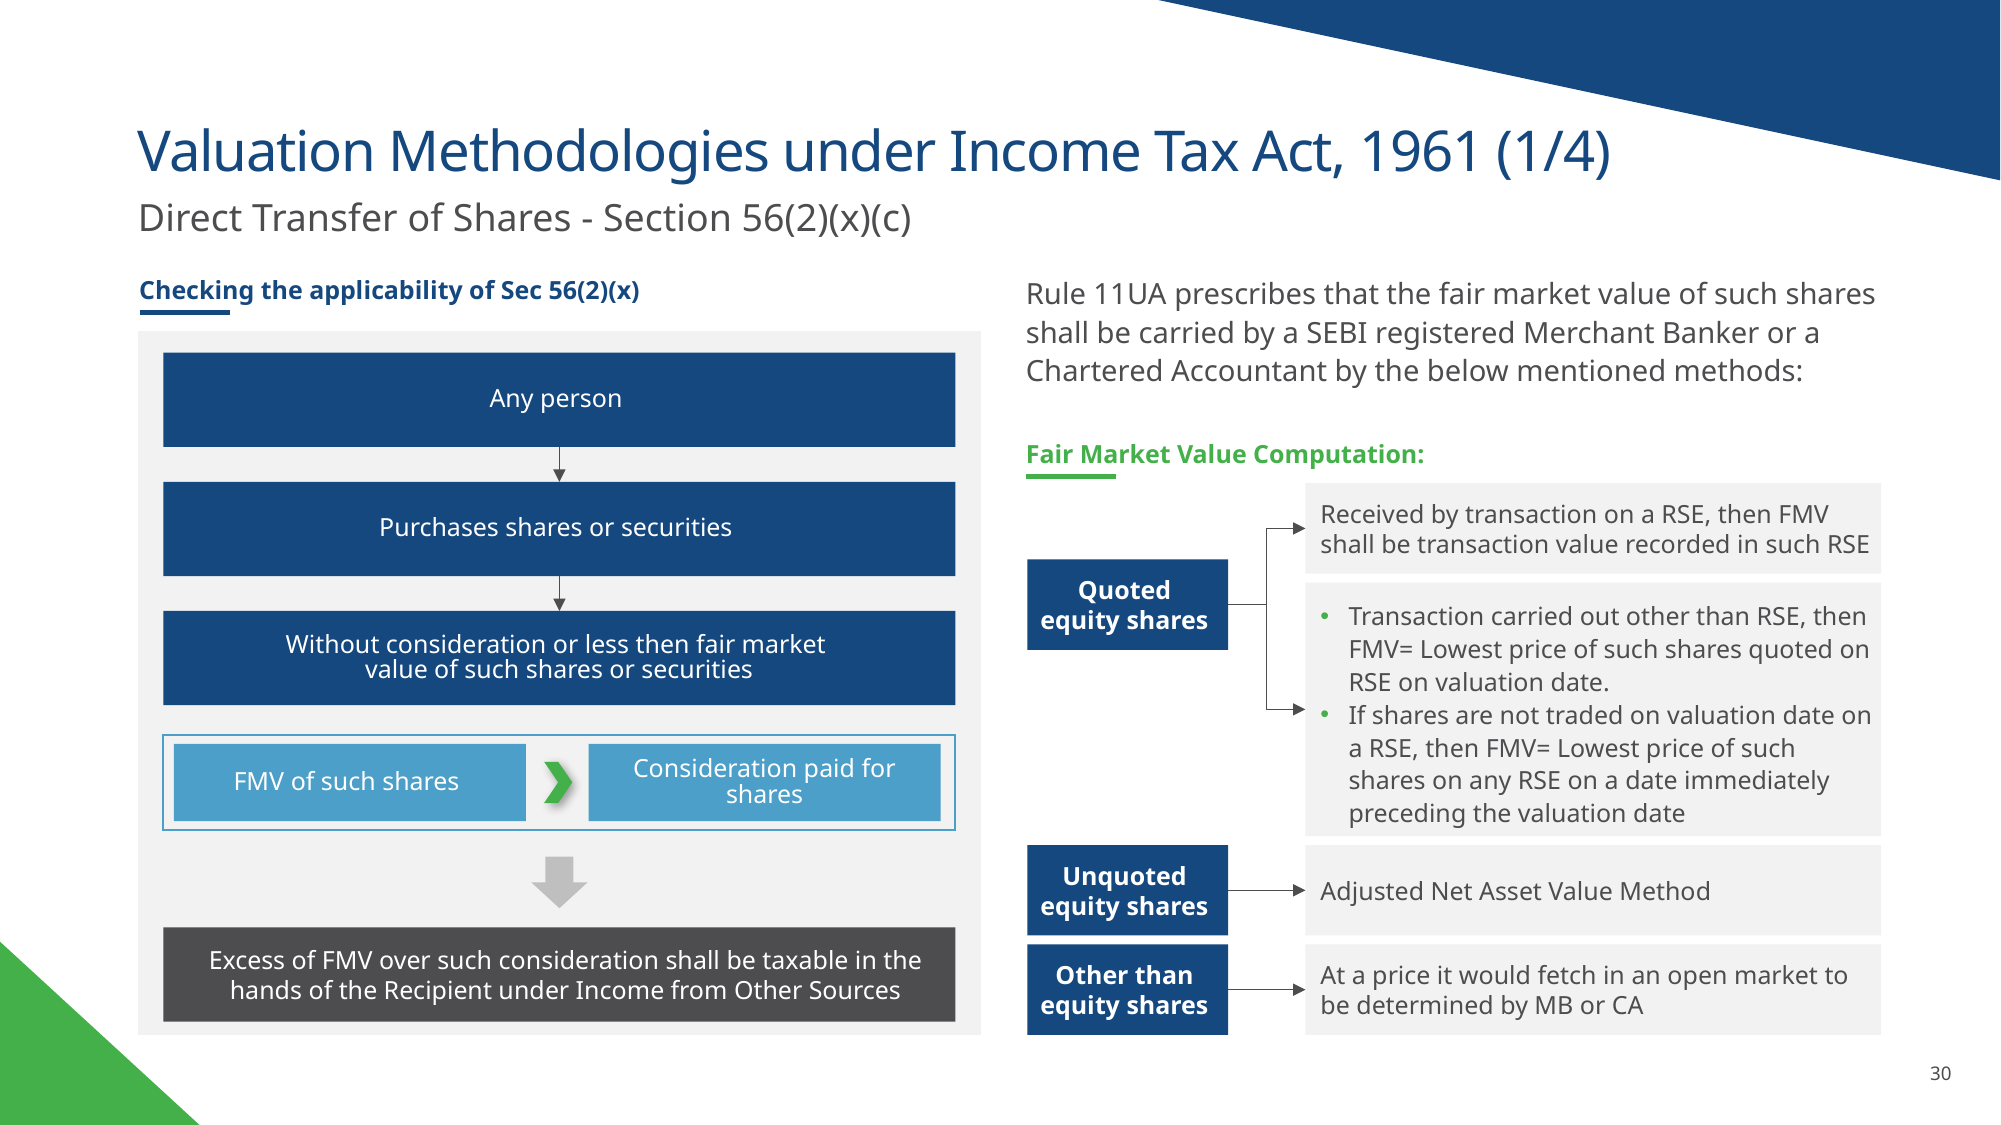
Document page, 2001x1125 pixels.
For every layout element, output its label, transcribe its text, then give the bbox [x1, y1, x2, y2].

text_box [139, 264, 983, 313]
text_box Excess of FMV over such consideration shall be taxable in the hands of the Recipient under Income from Other Sources [163, 927, 956, 1022]
text_box [542, 760, 574, 805]
text_box Any person [163, 352, 956, 447]
title Valuation Methodologies under Income Tax Act, 1961 (1/4) [138, 113, 1778, 176]
text_box [528, 855, 591, 910]
list Direct Transfer of Shares - Section 56(2)(x)(c) [138, 186, 1863, 232]
text_box Purchases shares or securities [163, 481, 956, 577]
text_box Without consideration or less then fair market value of such shares or securities [163, 610, 956, 706]
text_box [1025, 264, 1882, 1035]
text_box [137, 330, 982, 1036]
text_box [162, 734, 956, 831]
slide_number 30 [1930, 1058, 2000, 1088]
